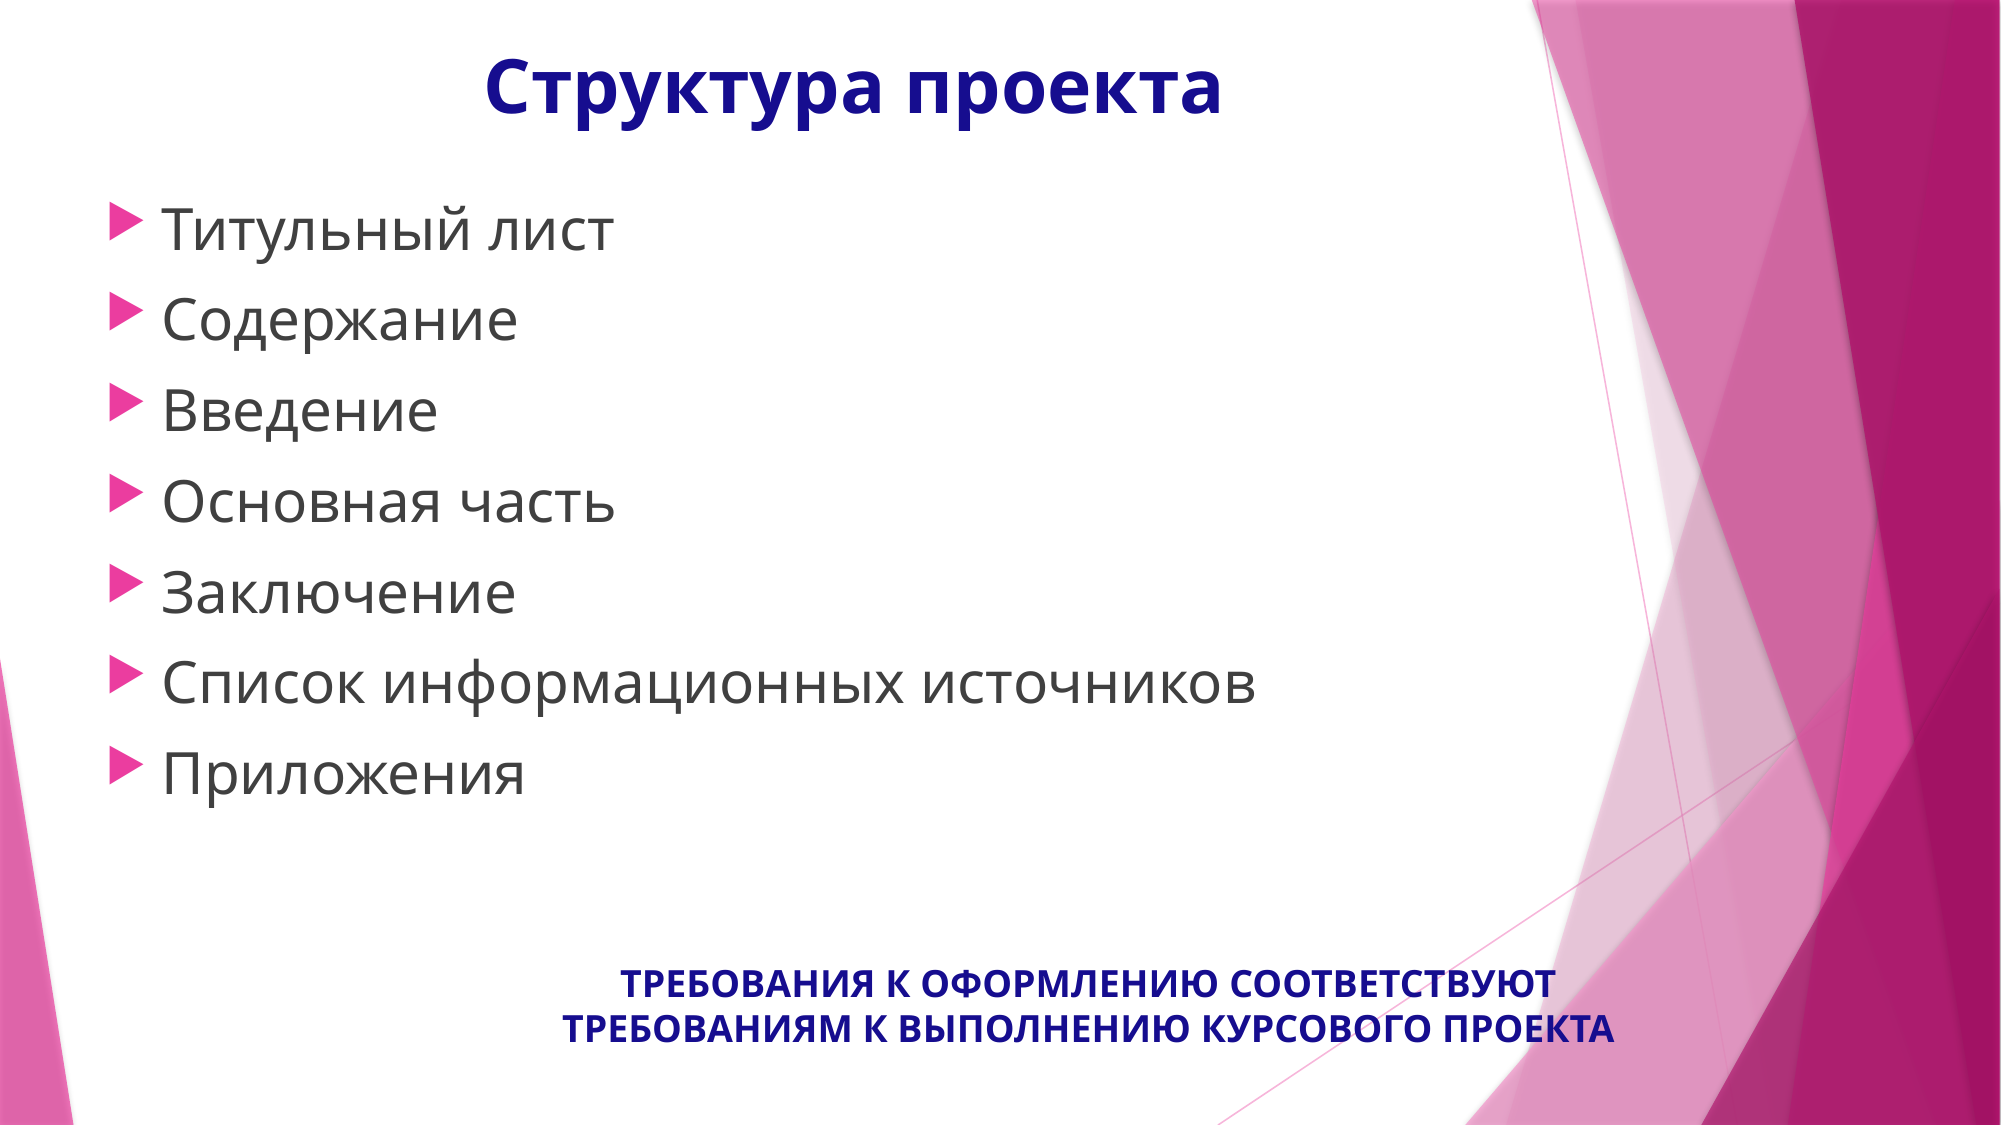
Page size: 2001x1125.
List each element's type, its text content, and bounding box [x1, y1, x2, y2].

text_box ТРЕБОВАНИЯ К ОФОРМЛЕНИЮ СООТВЕТСТВУЮТ ТРЕБОВАНИЯМ К ВЫПОЛНЕНИЮ КУРСОВОГО ПРОЕКТА [468, 952, 1709, 1057]
list Титульный лист Содержание Введение Основная часть Заключение Список информационных источников Приложения [90, 184, 1675, 927]
title Структура проекта [468, 30, 1721, 149]
